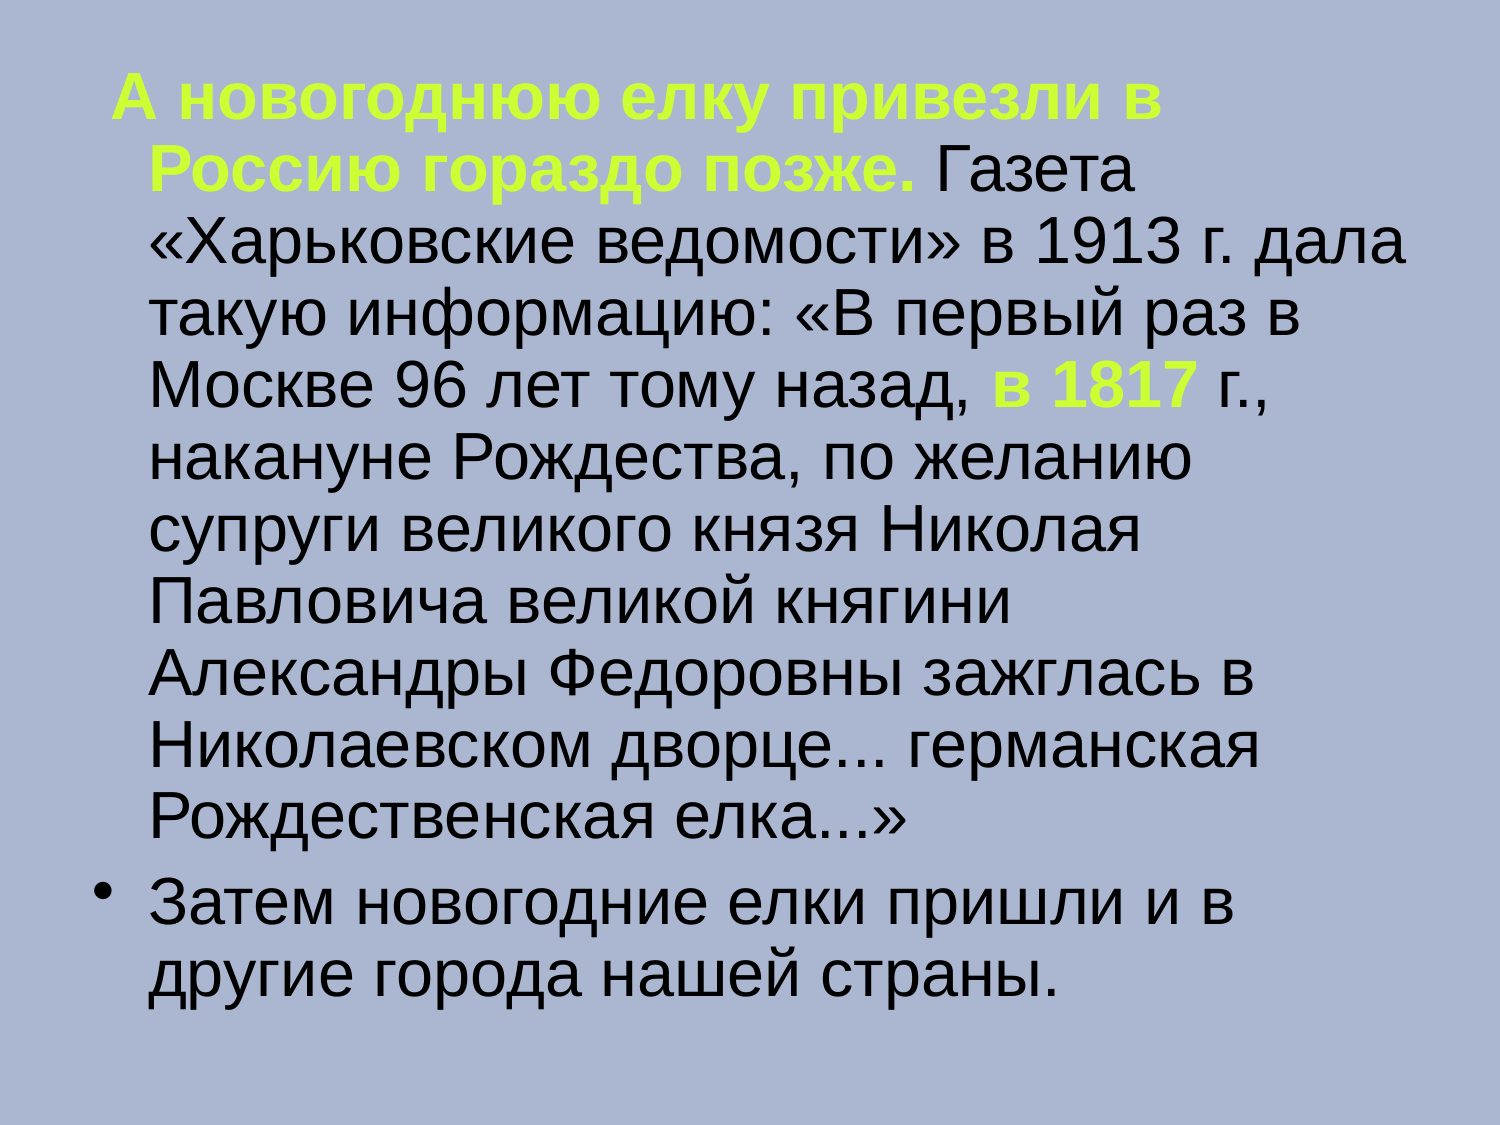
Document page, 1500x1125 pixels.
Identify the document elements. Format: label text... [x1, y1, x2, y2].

list А новогоднюю елку привезли в Россию гораздо позже. Газета «Харьковские ведомости» в 1913 г. дала такую информацию: «В первый раз в Москве 96 лет тому назад, в 1817 г., накануне Рождества, по желанию супруги великого князя Николая Павловича великой княгини Александры Федоровны зажглась в Николаевском дворце... германская Рождественская елка...» Затем новогодние елки пришли и в другие города нашей страны. [76, 54, 1428, 1036]
